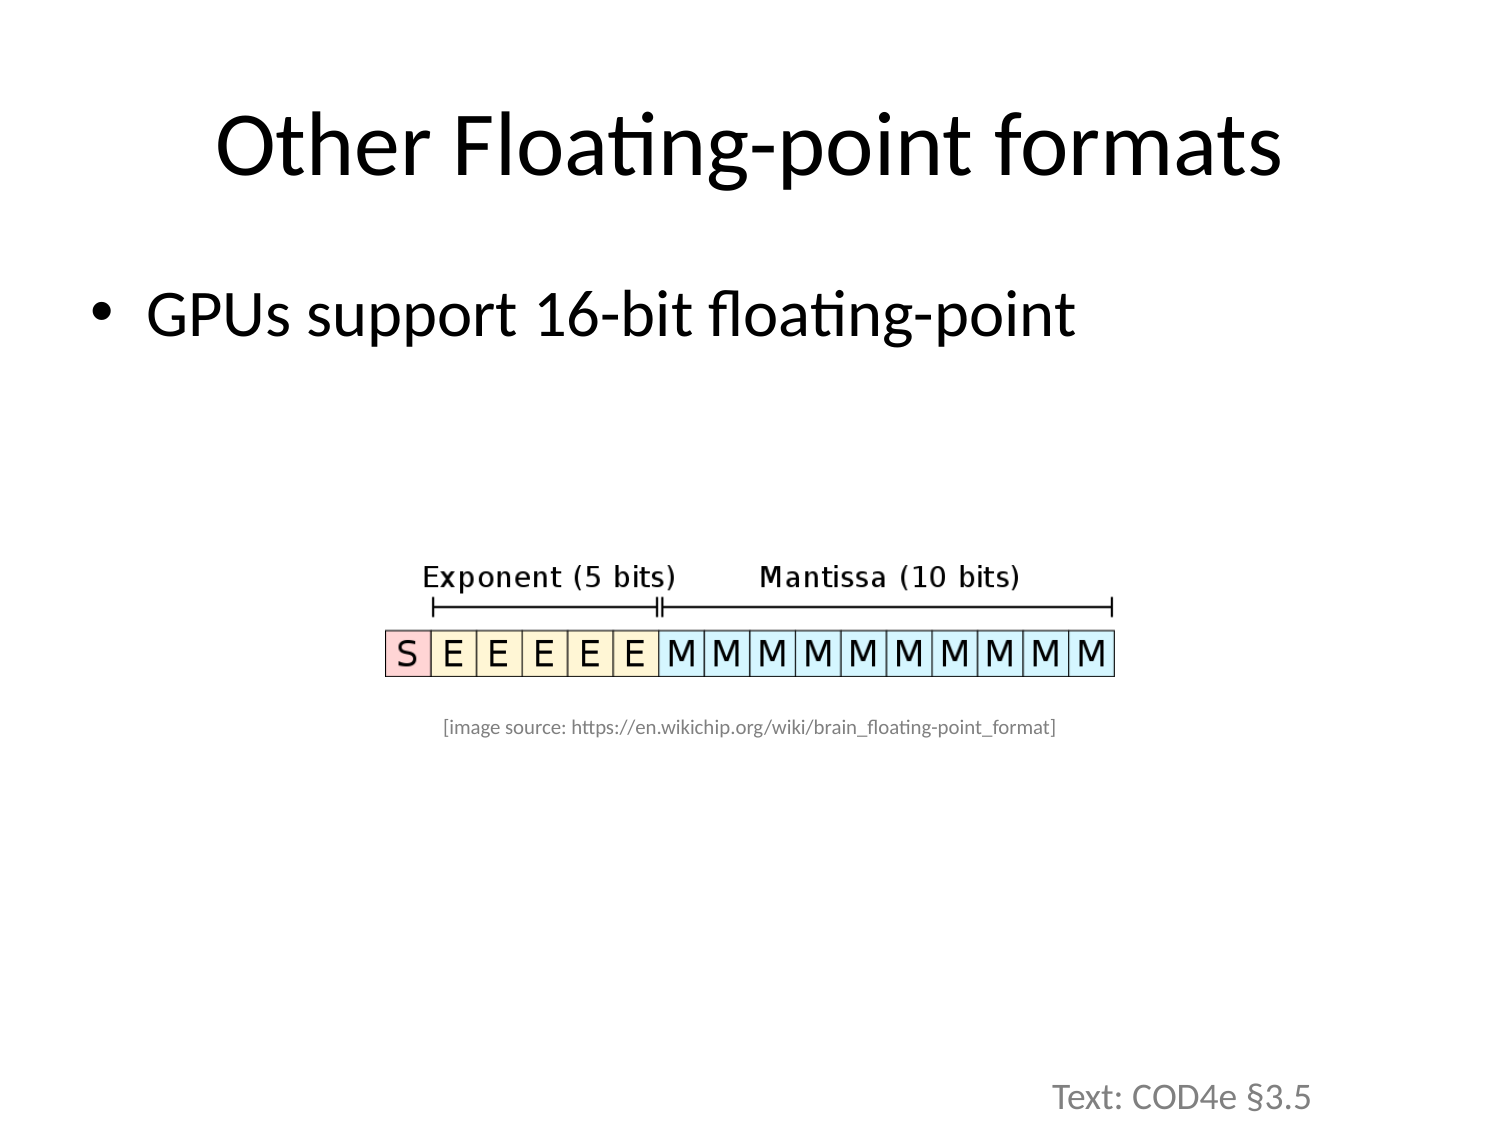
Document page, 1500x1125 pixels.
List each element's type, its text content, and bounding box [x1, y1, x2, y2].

text_box [image source: https://en.wikichip.org/wiki/brain_floating-point_format] [428, 706, 1072, 746]
text_box Text: COD4e §3.5 [1037, 1064, 1350, 1125]
title Other Floating-point formats [75, 45, 1425, 233]
list GPUs support 16-bit floating-point [75, 262, 1425, 1005]
picture [385, 565, 1115, 677]
